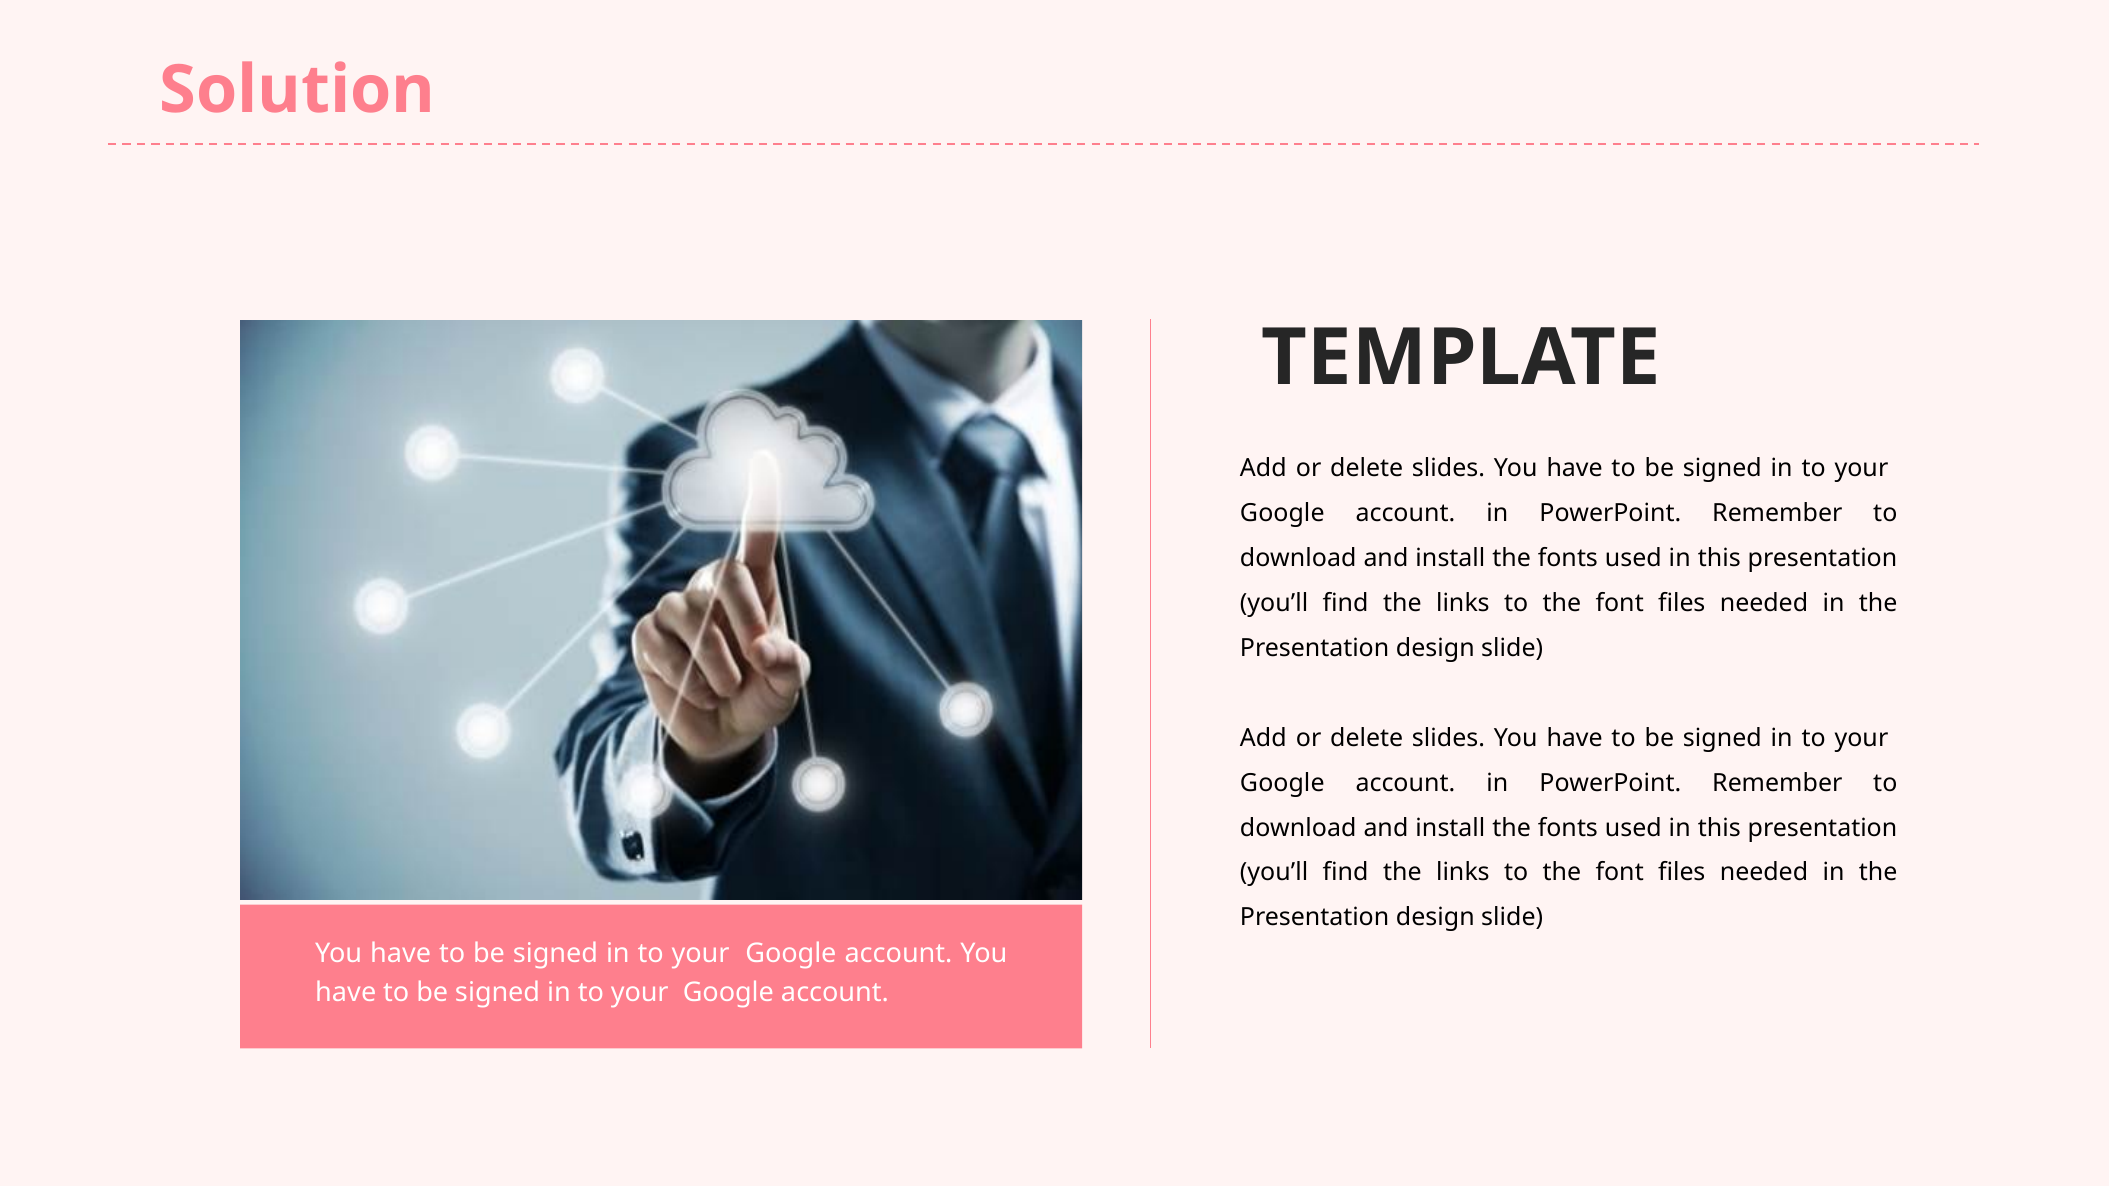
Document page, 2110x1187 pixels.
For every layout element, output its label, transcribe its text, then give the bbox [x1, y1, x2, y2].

text_box Solution [143, 37, 452, 134]
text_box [240, 298, 1913, 1049]
